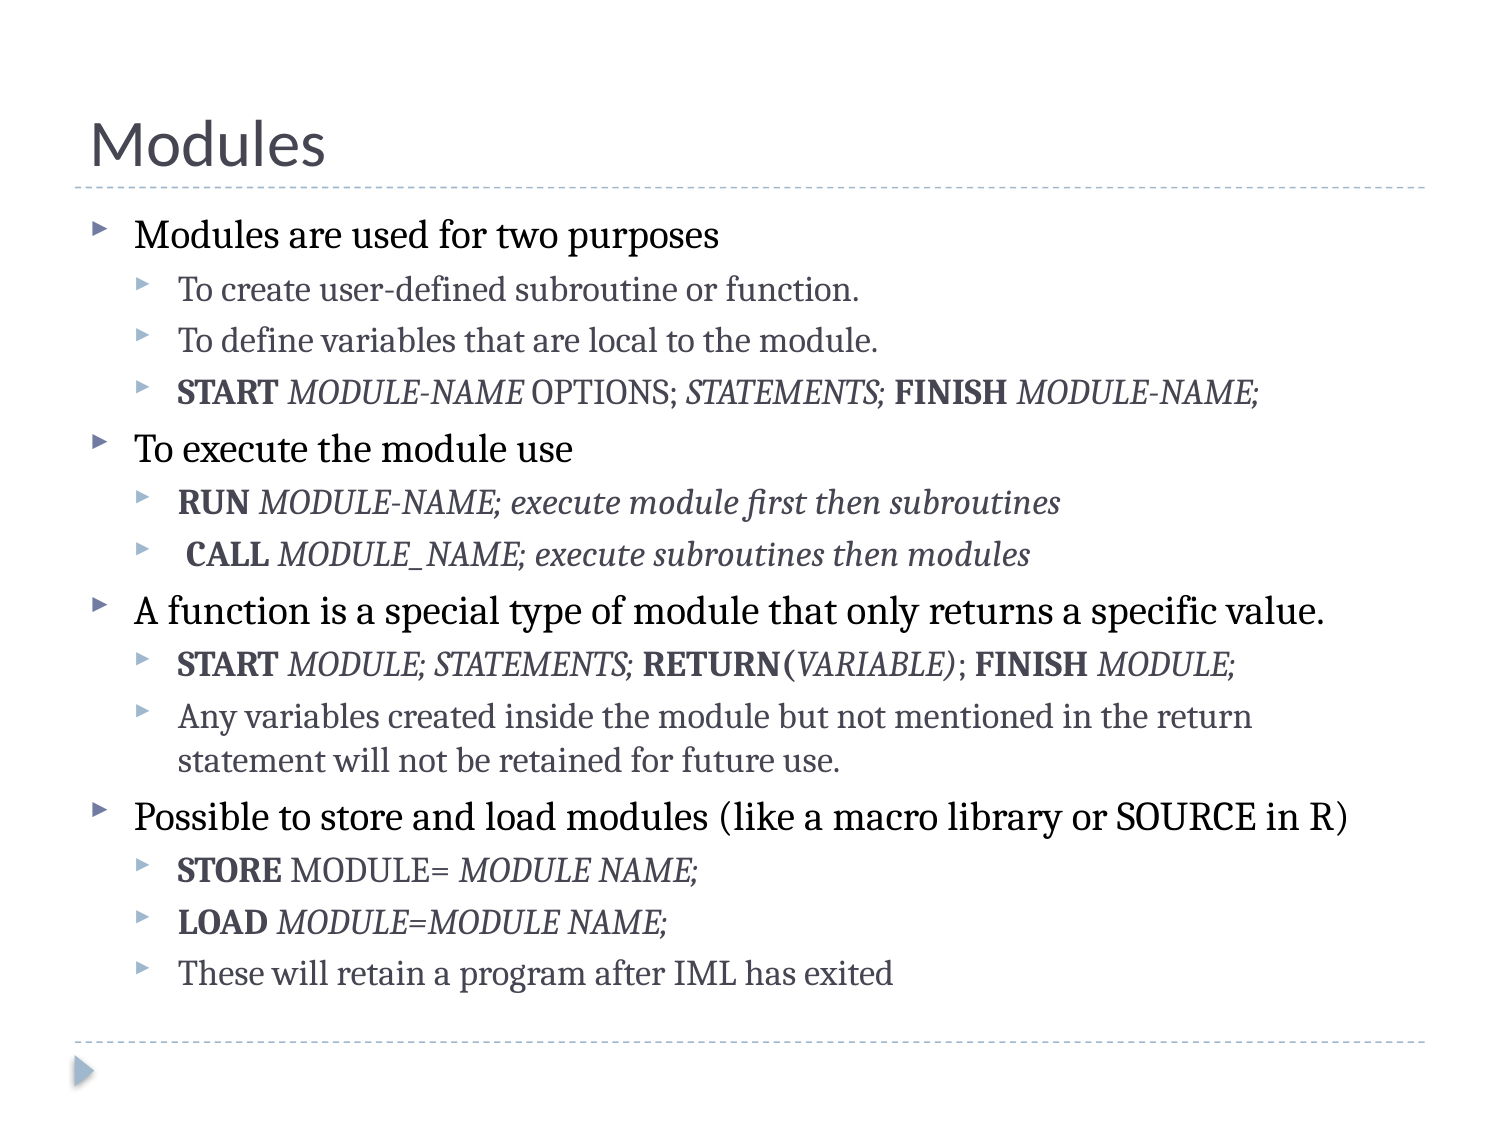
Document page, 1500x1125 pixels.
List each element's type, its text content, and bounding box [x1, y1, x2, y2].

list Modules are used for two purposes To create user-defined subroutine or function. To define variables that are local to the module. START MODULE-NAME OPTIONS; STATEMENTS; FINISH MODULE-NAME; To execute the module use RUN MODULE-NAME; execute module first then subroutines CALL MODULE_NAME; execute subroutines then modules A function is a special type of module that only returns a specific value. START MODULE; STATEMENTS; RETURN(VARIABLE); FINISH MODULE; Any variables created inside the module but not mentioned in the return statement will not be retained for future use. Possible to store and load modules (like a macro library or SOURCE in R) STORE MODULE= MODULE NAME; LOAD MODULE=MODULE NAME; These will retain a program after IML has exited [75, 200, 1425, 1010]
title Modules [75, 24, 1425, 188]
